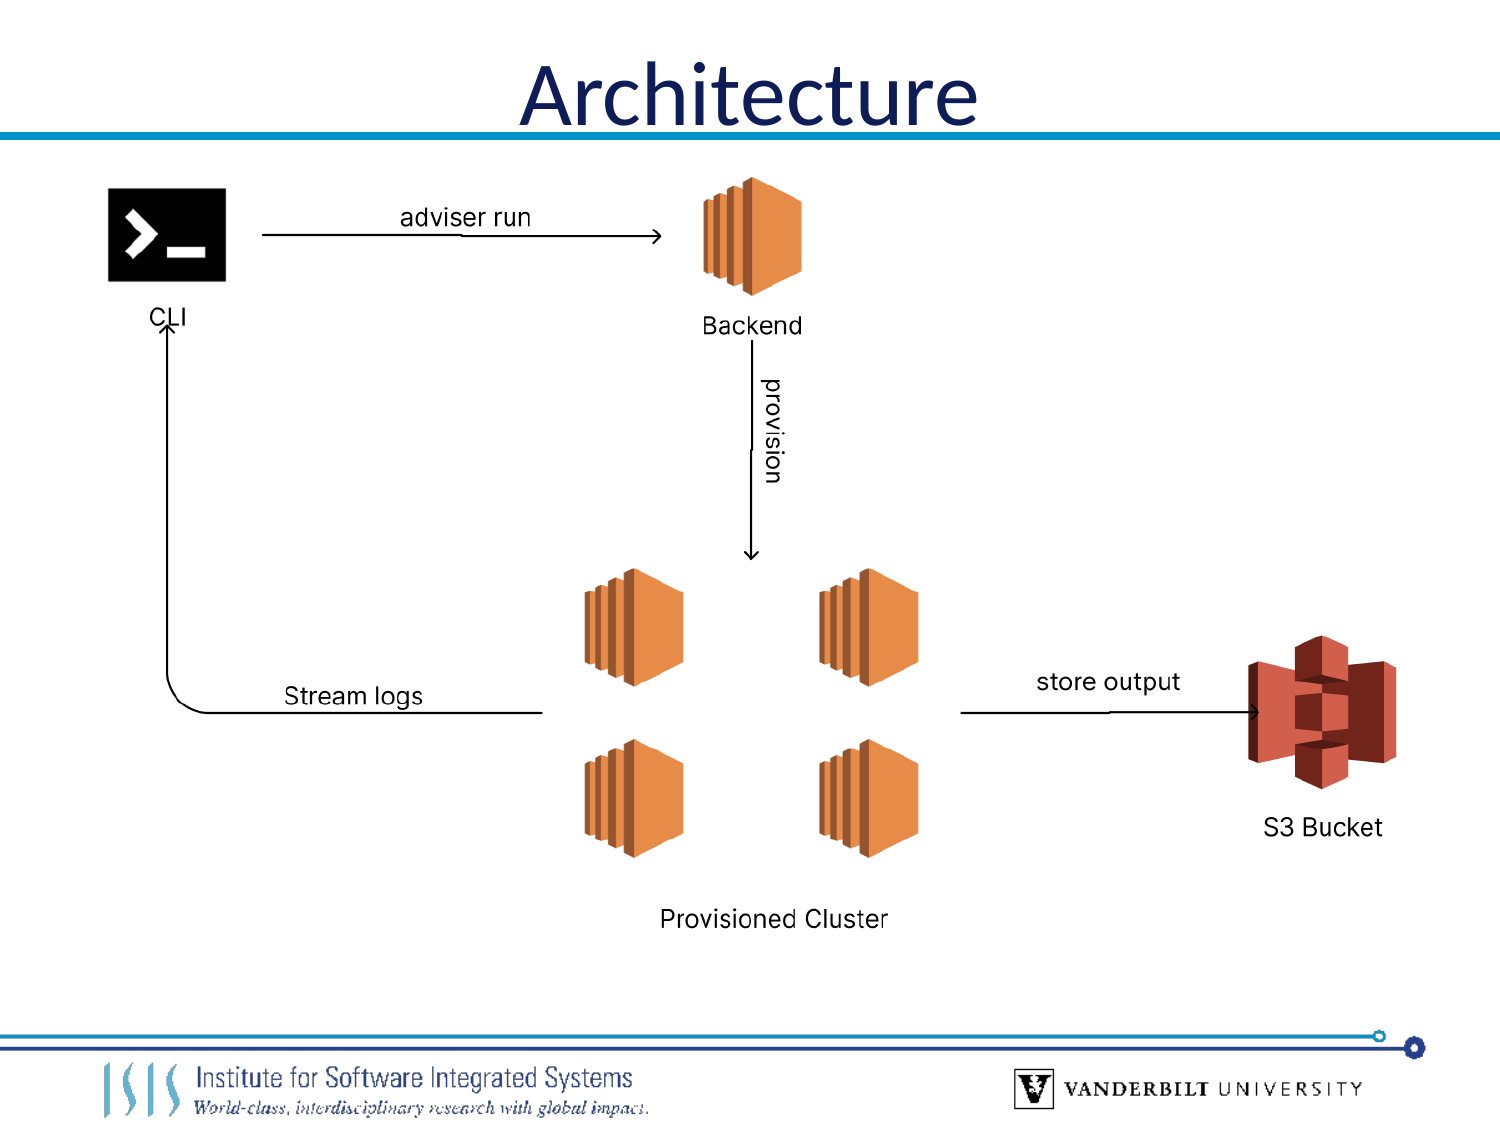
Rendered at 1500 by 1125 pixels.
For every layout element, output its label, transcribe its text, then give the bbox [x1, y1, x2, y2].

title Architecture [75, 26, 1425, 139]
picture [0, 141, 1500, 1119]
